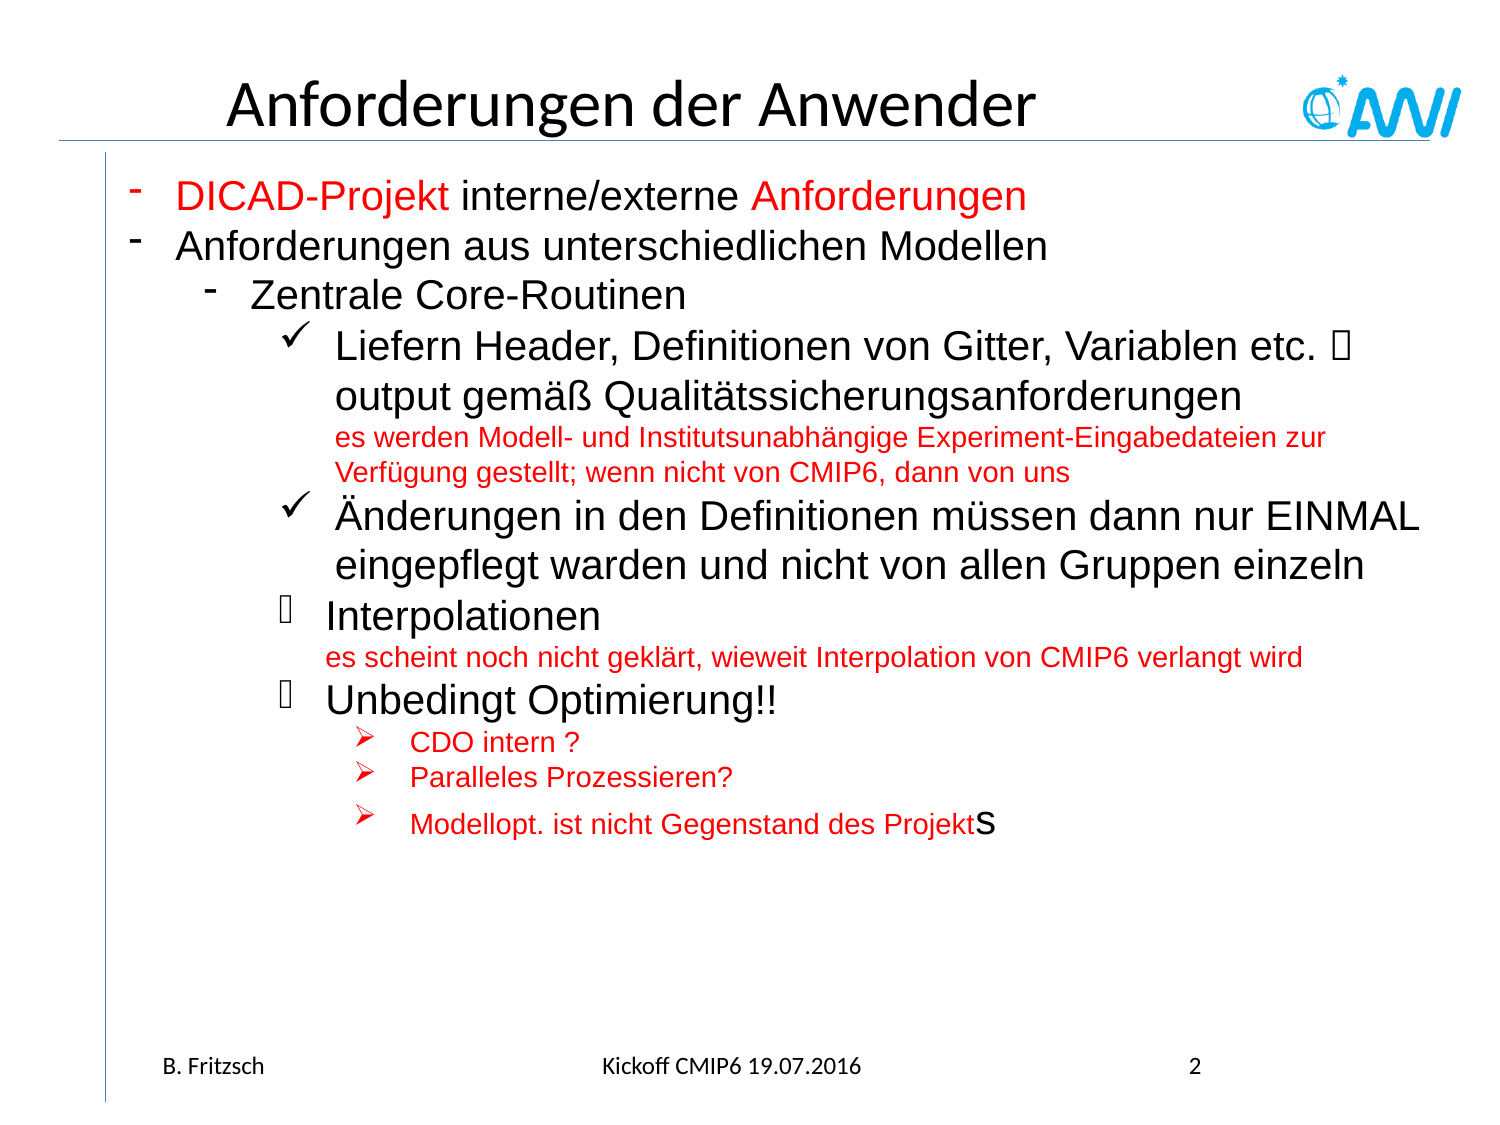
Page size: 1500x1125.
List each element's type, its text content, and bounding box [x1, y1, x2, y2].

picture [1293, 66, 1473, 147]
text_box DICAD-Projekt interne/externe Anforderungen Anforderungen aus unterschiedlichen Modellen Zentrale Core-Routinen Liefern Header, Definitionen von Gitter, Variablen etc.  output gemäß Qualitätssicherungsanforderungen es werden Modell- und Institutsunabhängige Experiment-Eingabedateien zur Verfügung gestellt; wenn nicht von CMIP6, dann von uns Änderungen in den Definitionen müssen dann nur EINMAL eingepflegt warden und nicht von allen Gruppen einzeln Interpolationen es scheint noch nicht geklärt, wieweit Interpolation von CMIP6 verlangt wird Unbedingt Optimierung!! CDO intern ? Paralleles Prozessieren? Modellopt. ist nicht Gegenstand des Projekts [113, 160, 1437, 1001]
title Anforderungen der Anwender [211, 58, 1294, 141]
